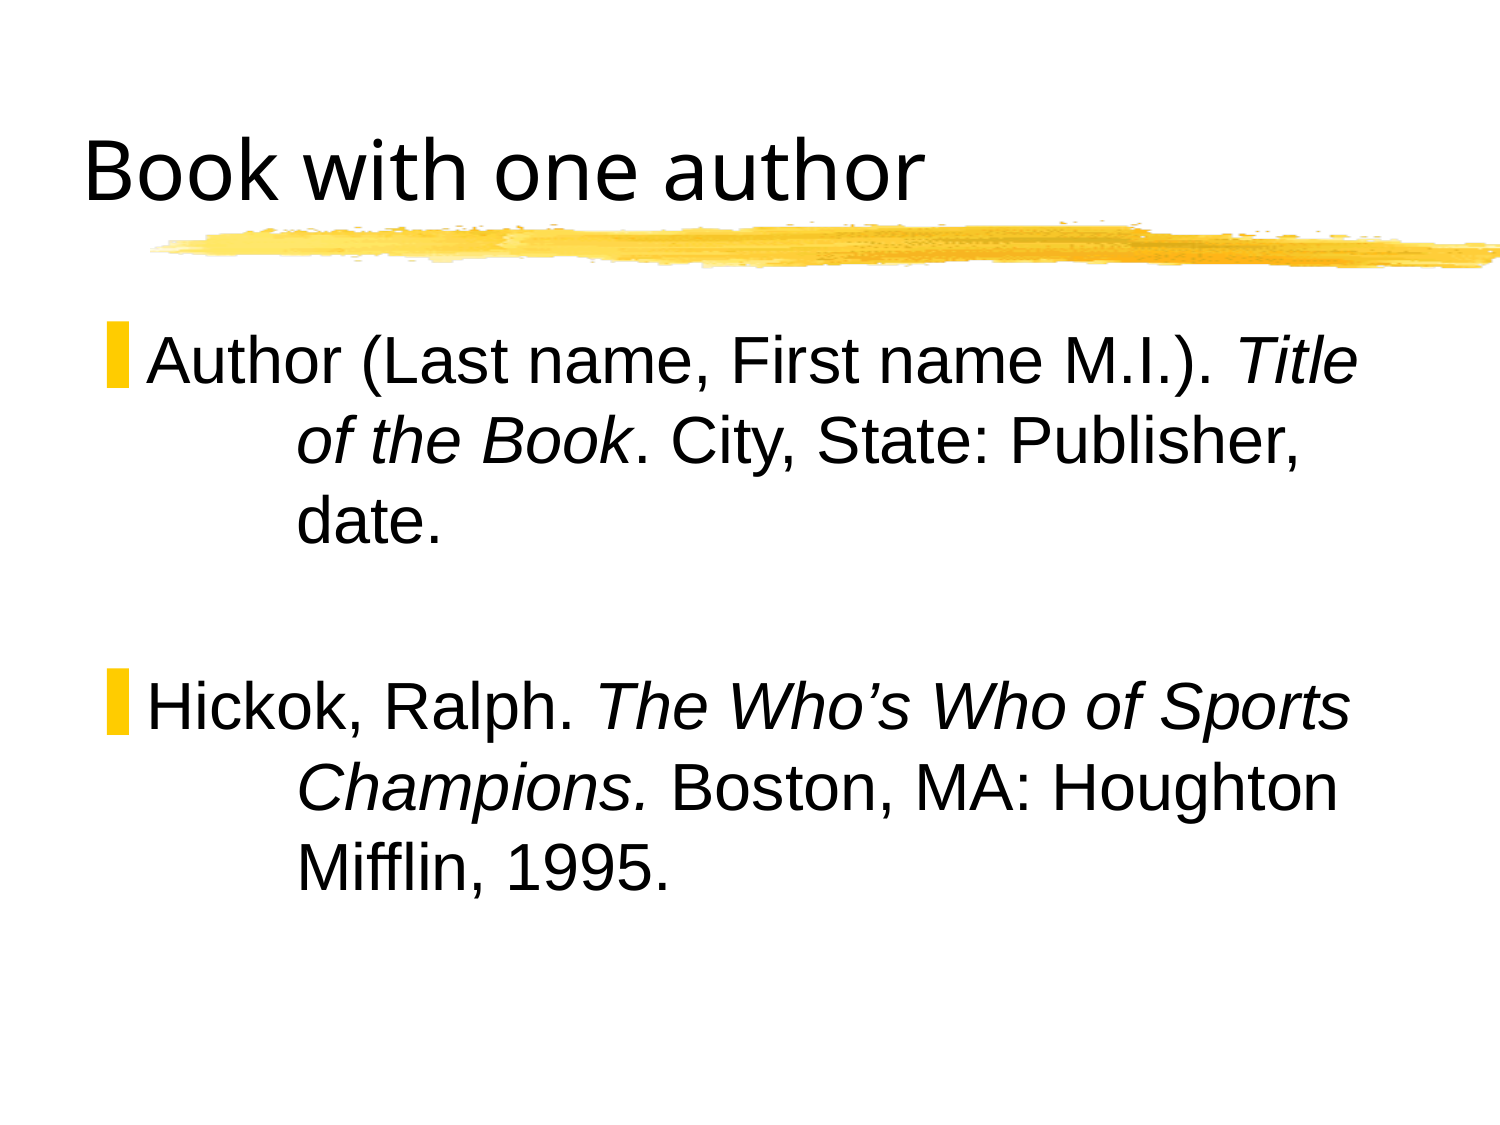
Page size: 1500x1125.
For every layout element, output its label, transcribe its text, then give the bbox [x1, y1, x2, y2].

picture [150, 215, 1500, 279]
list Author (Last name, First name M.I.). Title of the Book. City, State: Publisher, date. Hickok, Ralph. The Who’s Who of Sports Champions. Boston, MA: Houghton Mifflin, 1995. [74, 309, 1417, 994]
title Book with one author [66, 37, 1342, 226]
